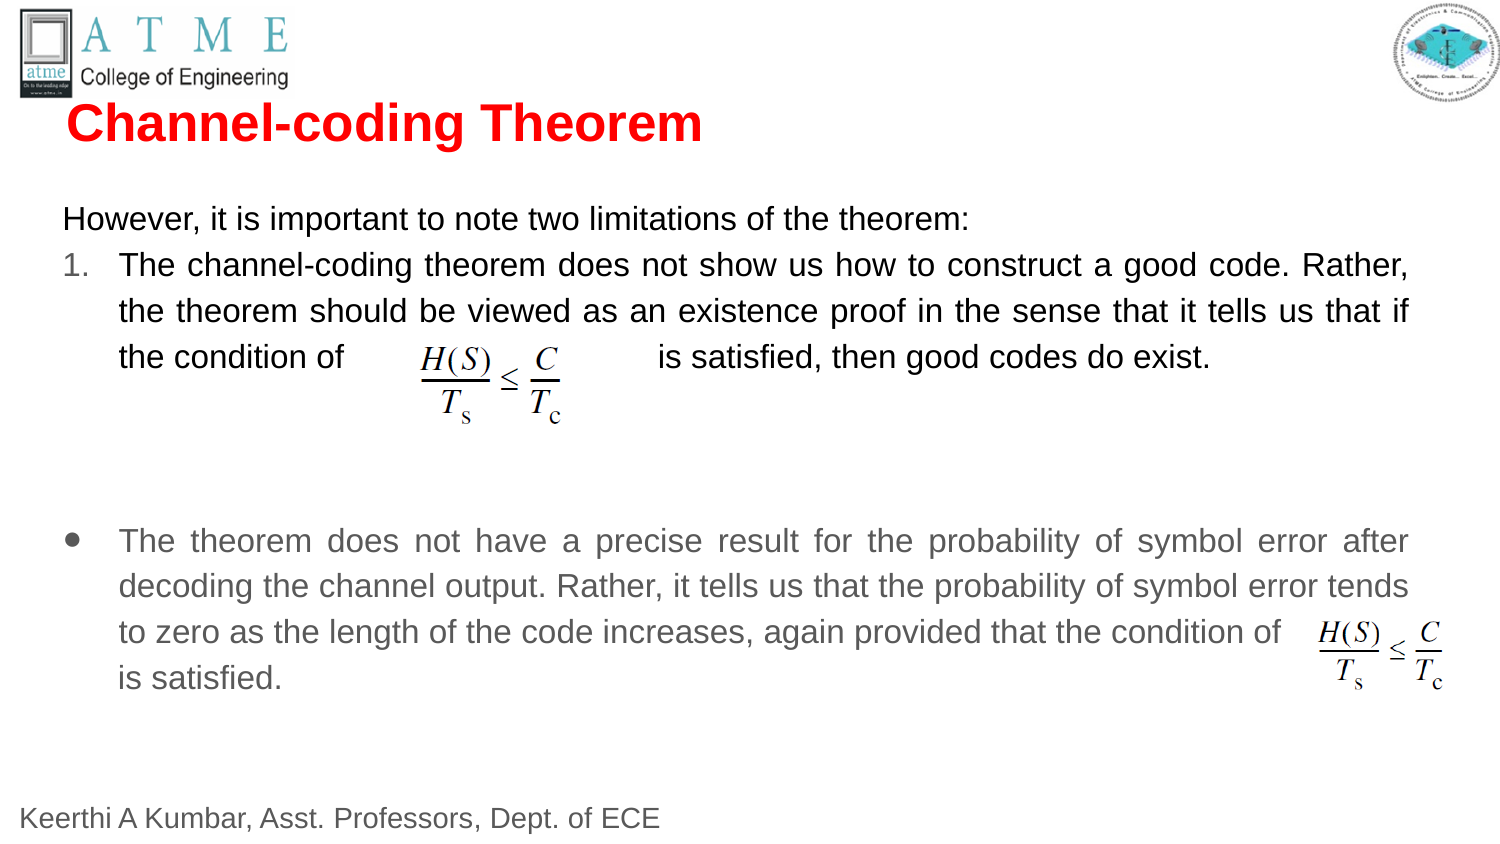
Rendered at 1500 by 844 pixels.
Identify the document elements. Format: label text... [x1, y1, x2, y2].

picture [399, 331, 603, 457]
picture [17, 6, 295, 99]
title Channel-coding Theorem [51, 72, 1449, 167]
picture [1299, 607, 1481, 719]
picture [1389, 1, 1500, 104]
list However, it is important to note two limitations of the theorem: The channel-coding theorem does not show us how to construct a good code. Rather, the theorem should be viewed as an existence proof in the sense that it tells us that if the condition of is satisfied, then good codes do exist. The theorem does not have a precise result for the probability of symbol error after decoding the channel output. Rather, it tells us that the probability of symbol error tends to zero as the length of the code increases, again provided that the condition of is satisfied. [28, 176, 1427, 778]
